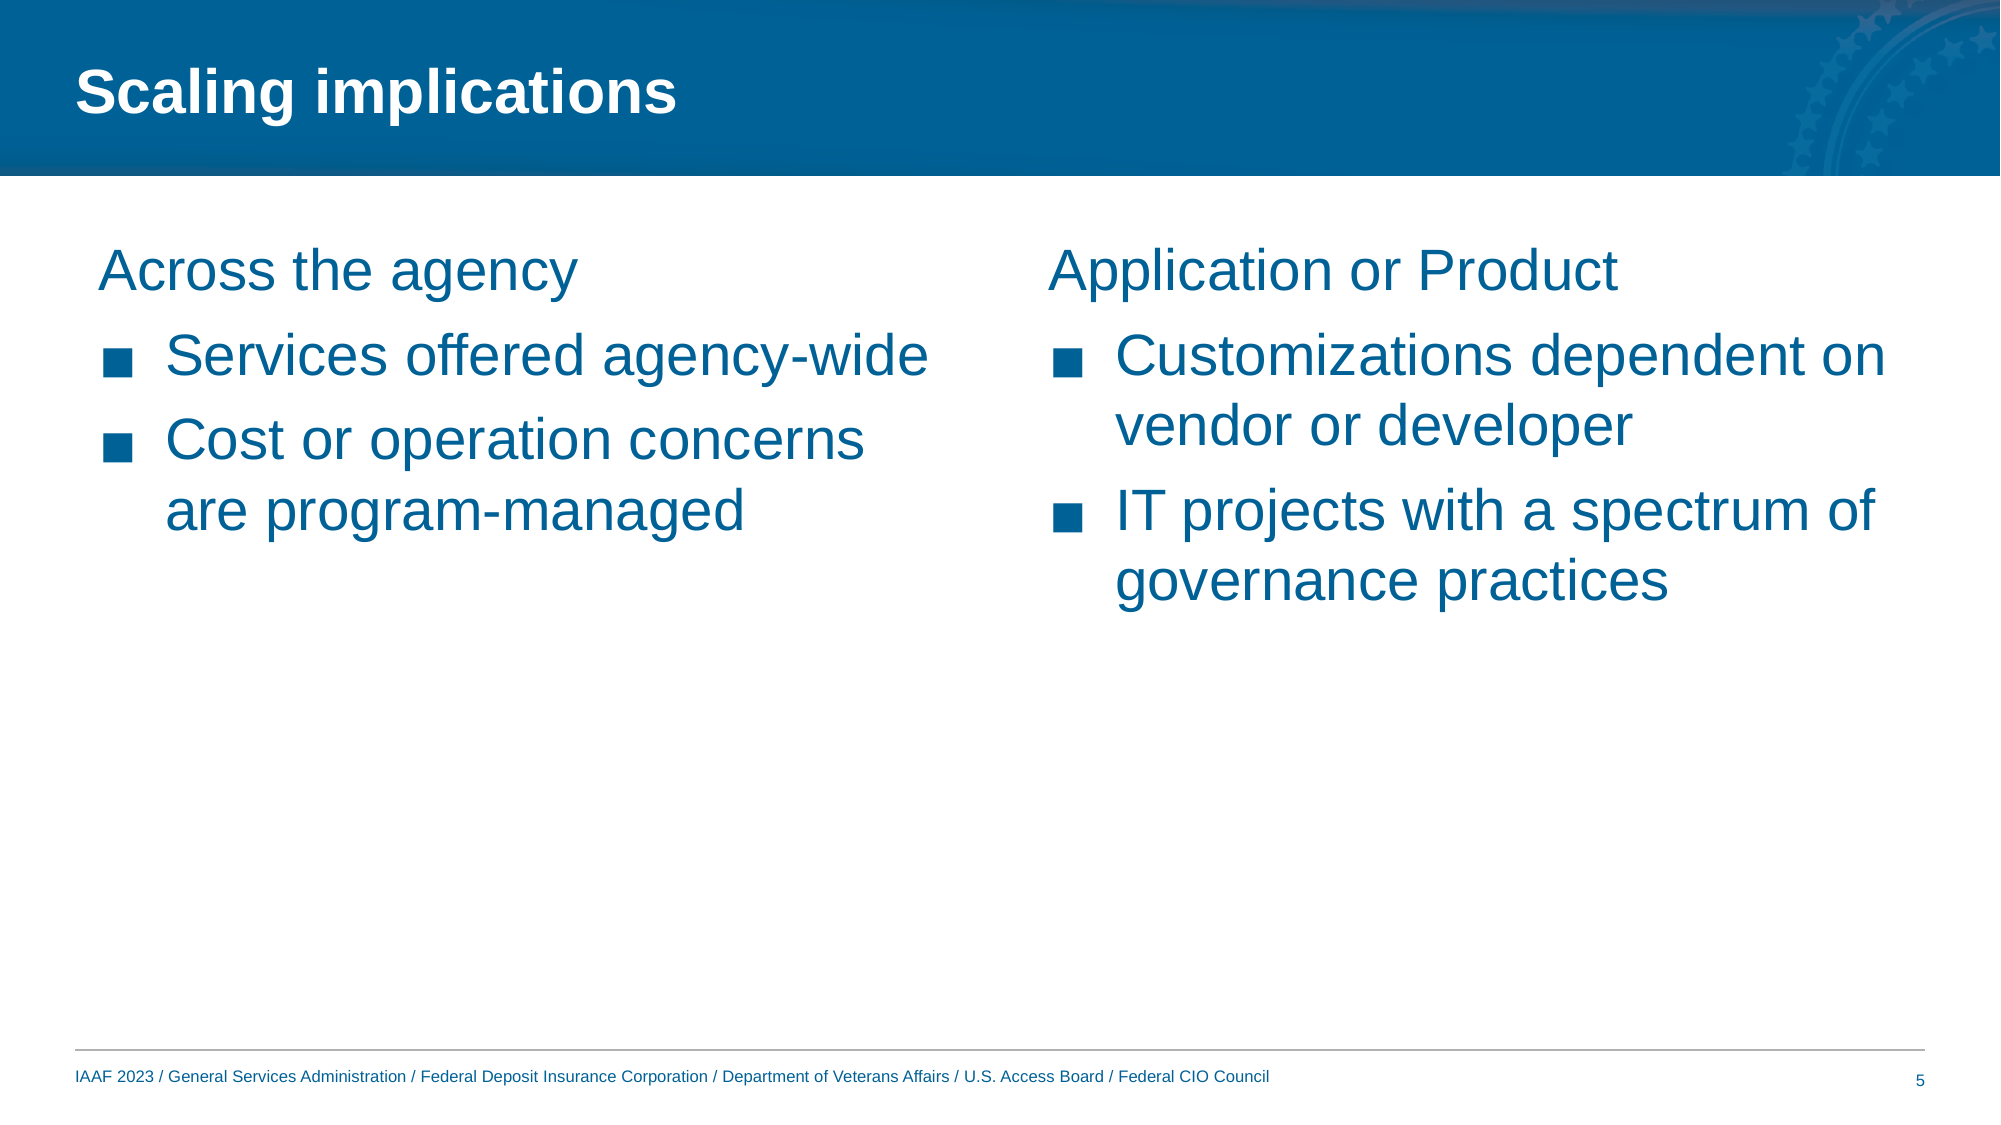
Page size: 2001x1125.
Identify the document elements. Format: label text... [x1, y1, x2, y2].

slide_number 5 [1880, 1065, 1925, 1095]
picture [0, 168, 666, 176]
picture [0, 0, 2000, 176]
list Across the agency Services offered agency-wide Cost or operation concerns are program-managed [75, 224, 975, 1035]
title Scaling implications [75, 52, 1800, 128]
list Application or Product Customizations dependent on vendor or developer IT projects with a spectrum of governance practices [1025, 224, 1925, 1038]
